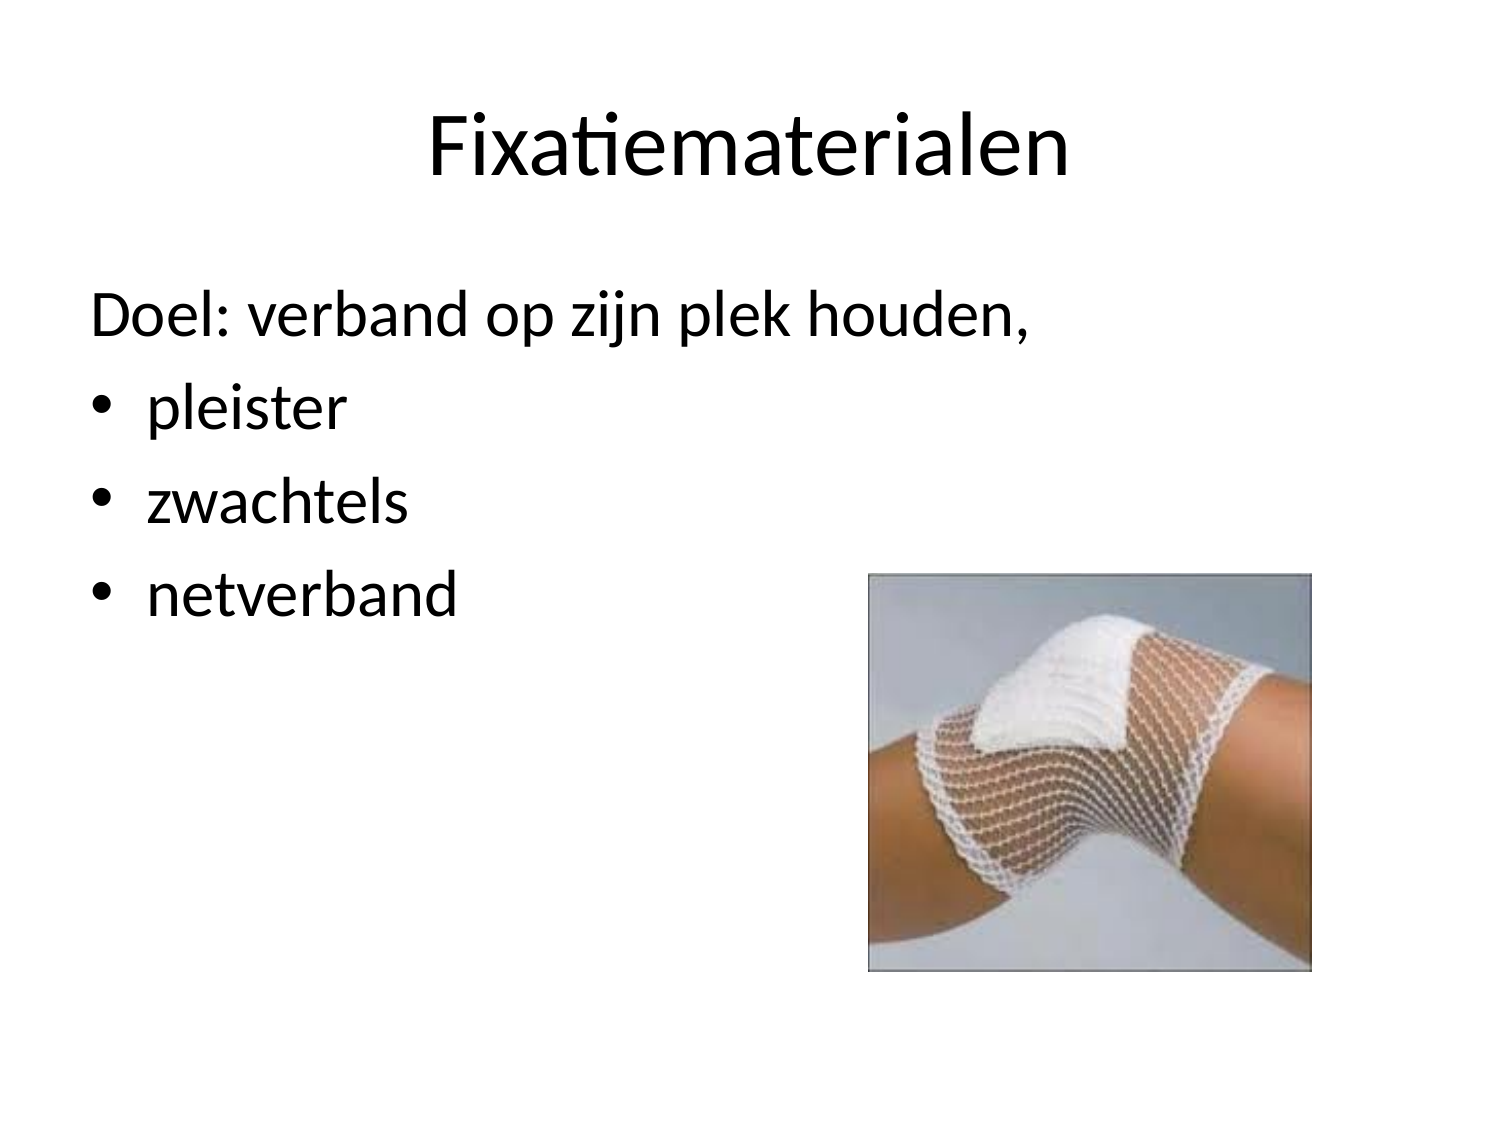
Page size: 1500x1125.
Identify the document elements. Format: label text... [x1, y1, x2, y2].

list Doel: verband op zijn plek houden, pleister zwachtels netverband [75, 262, 1425, 1005]
title Fixatiematerialen [75, 45, 1425, 233]
picture [867, 572, 1313, 973]
